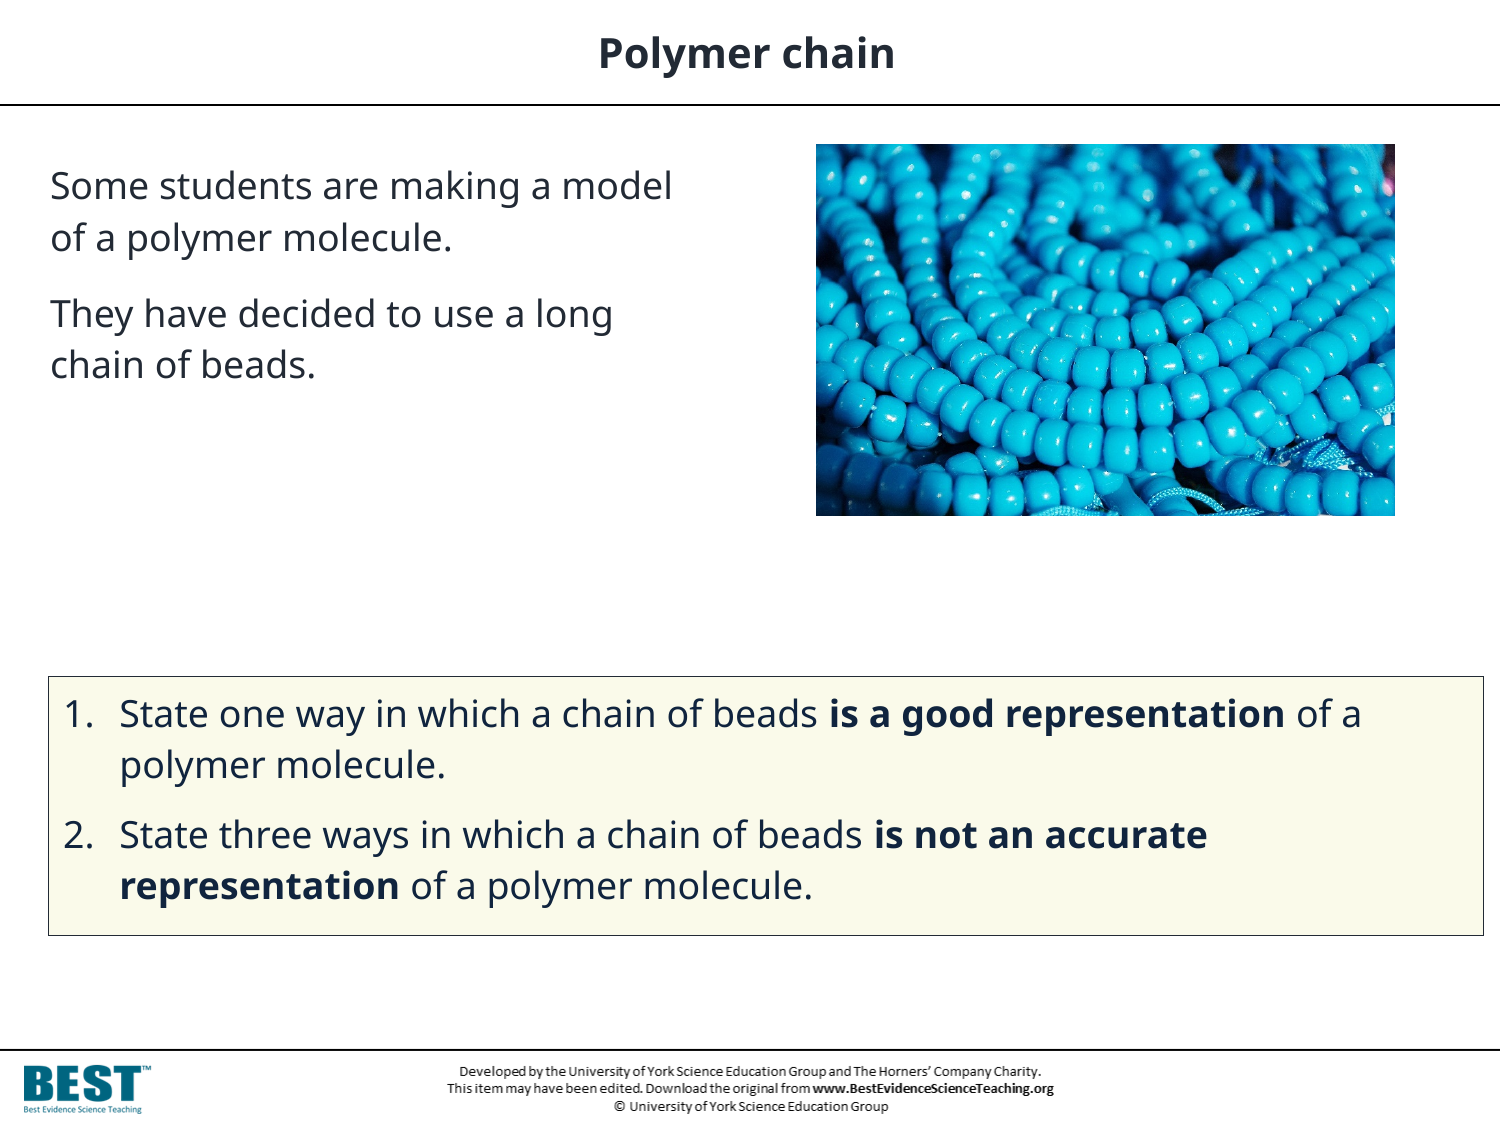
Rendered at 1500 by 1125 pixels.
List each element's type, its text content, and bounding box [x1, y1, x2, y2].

picture [0, 104, 1500, 1125]
text_box Polymer chain [23, 4, 1471, 99]
